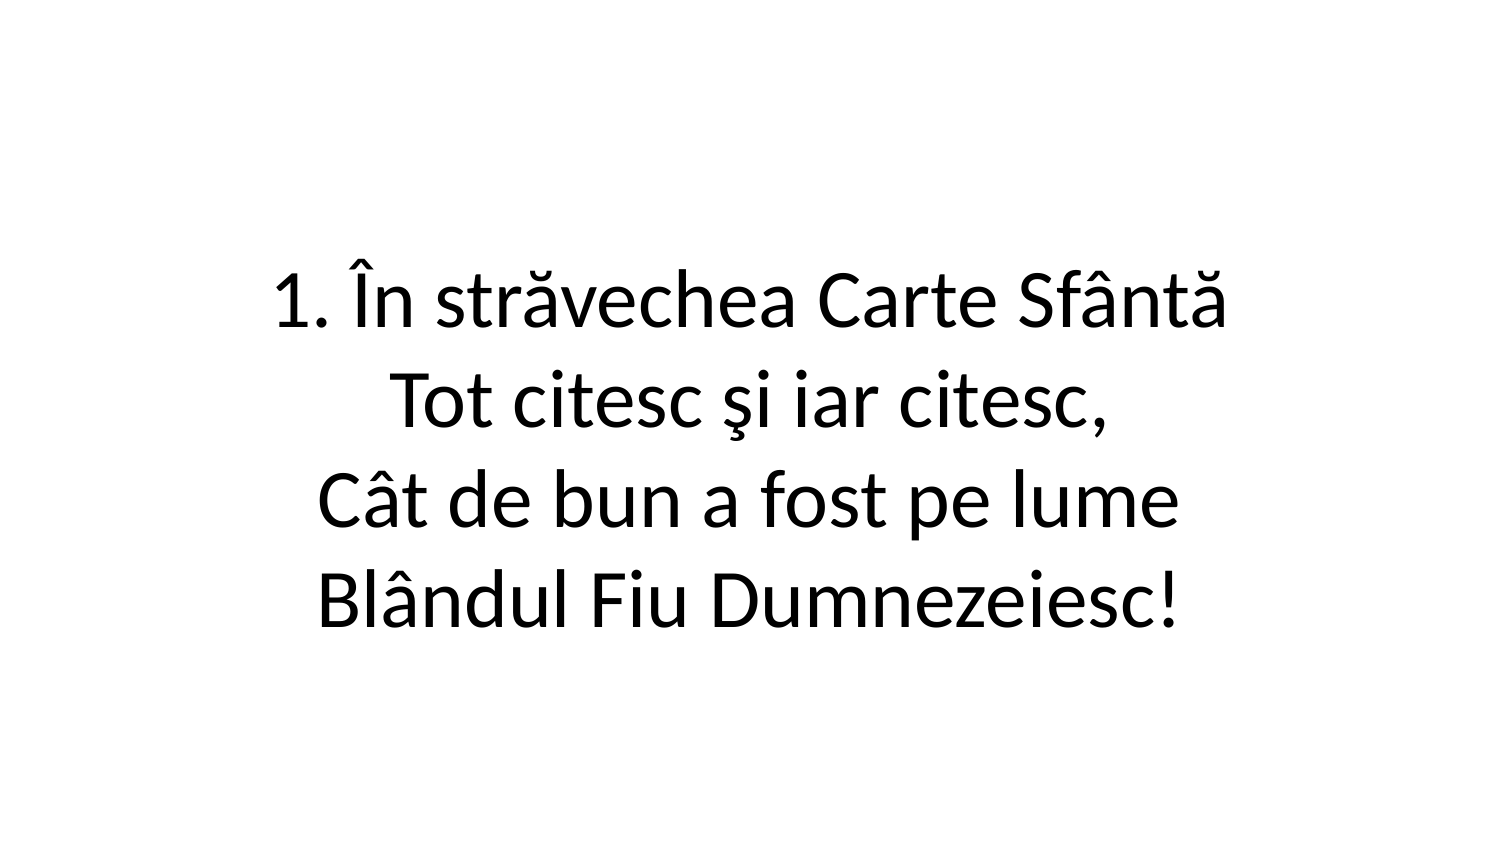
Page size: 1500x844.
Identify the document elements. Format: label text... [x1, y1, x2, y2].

text_box 1. În străvechea Carte Sfântă Tot citesc şi iar citesc, Cât de bun a fost pe lume Blândul Fiu Dumnezeiesc! [254, 192, 1246, 652]
